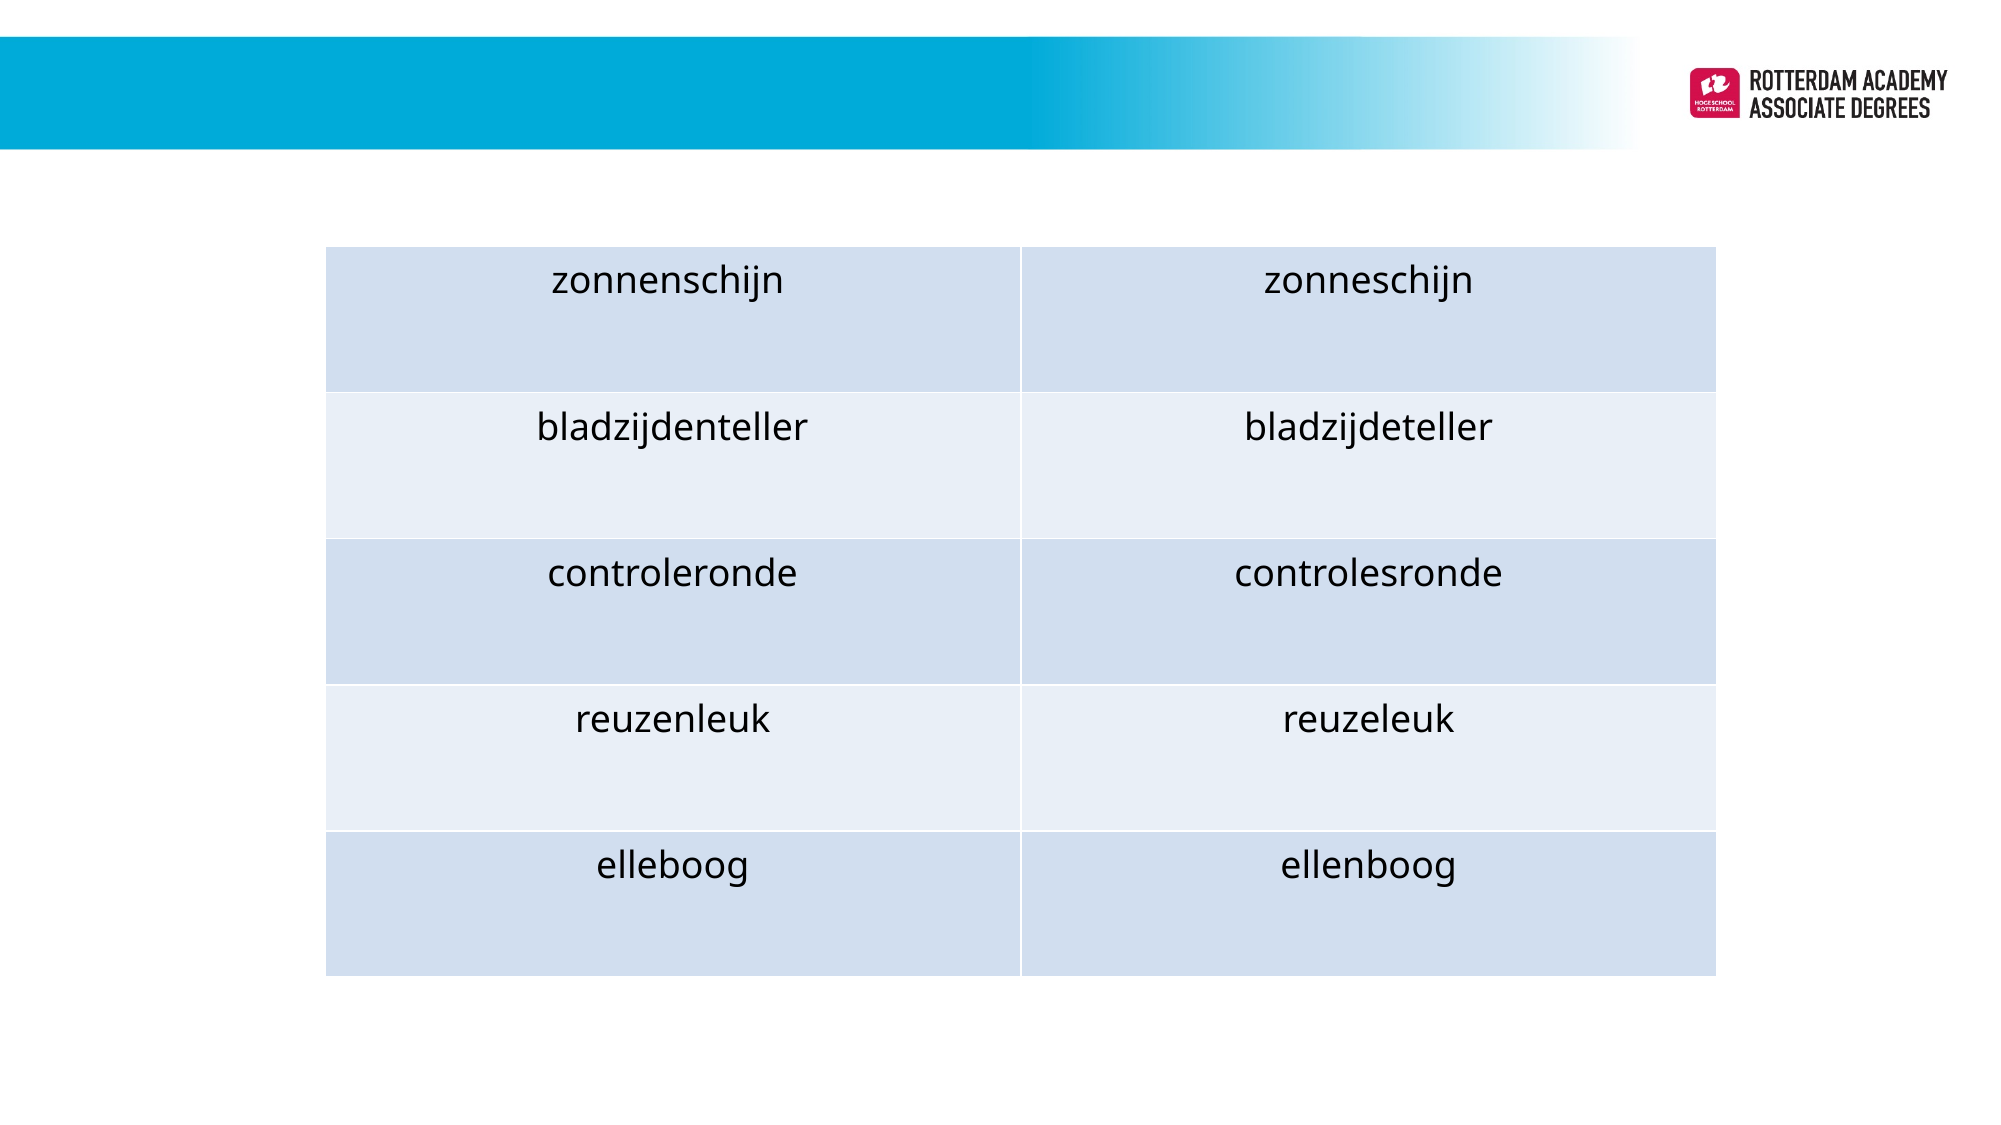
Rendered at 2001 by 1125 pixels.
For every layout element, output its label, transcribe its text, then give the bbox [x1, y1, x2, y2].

table_cell bladzijdeteller [1022, 393, 1716, 538]
picture [0, 0, 2000, 184]
table_cell elleboog [326, 832, 1020, 976]
table_cell bladzijdenteller [326, 393, 1020, 538]
table_cell reuzeleuk [1022, 686, 1716, 830]
table_header zonneschijn [1022, 247, 1716, 392]
table_header zonnenschijn [326, 247, 1020, 392]
table_cell reuzenleuk [326, 686, 1020, 830]
table_cell controleronde [326, 539, 1020, 684]
table_cell controlesronde [1022, 539, 1716, 684]
table_cell ellenboog [1022, 832, 1716, 976]
